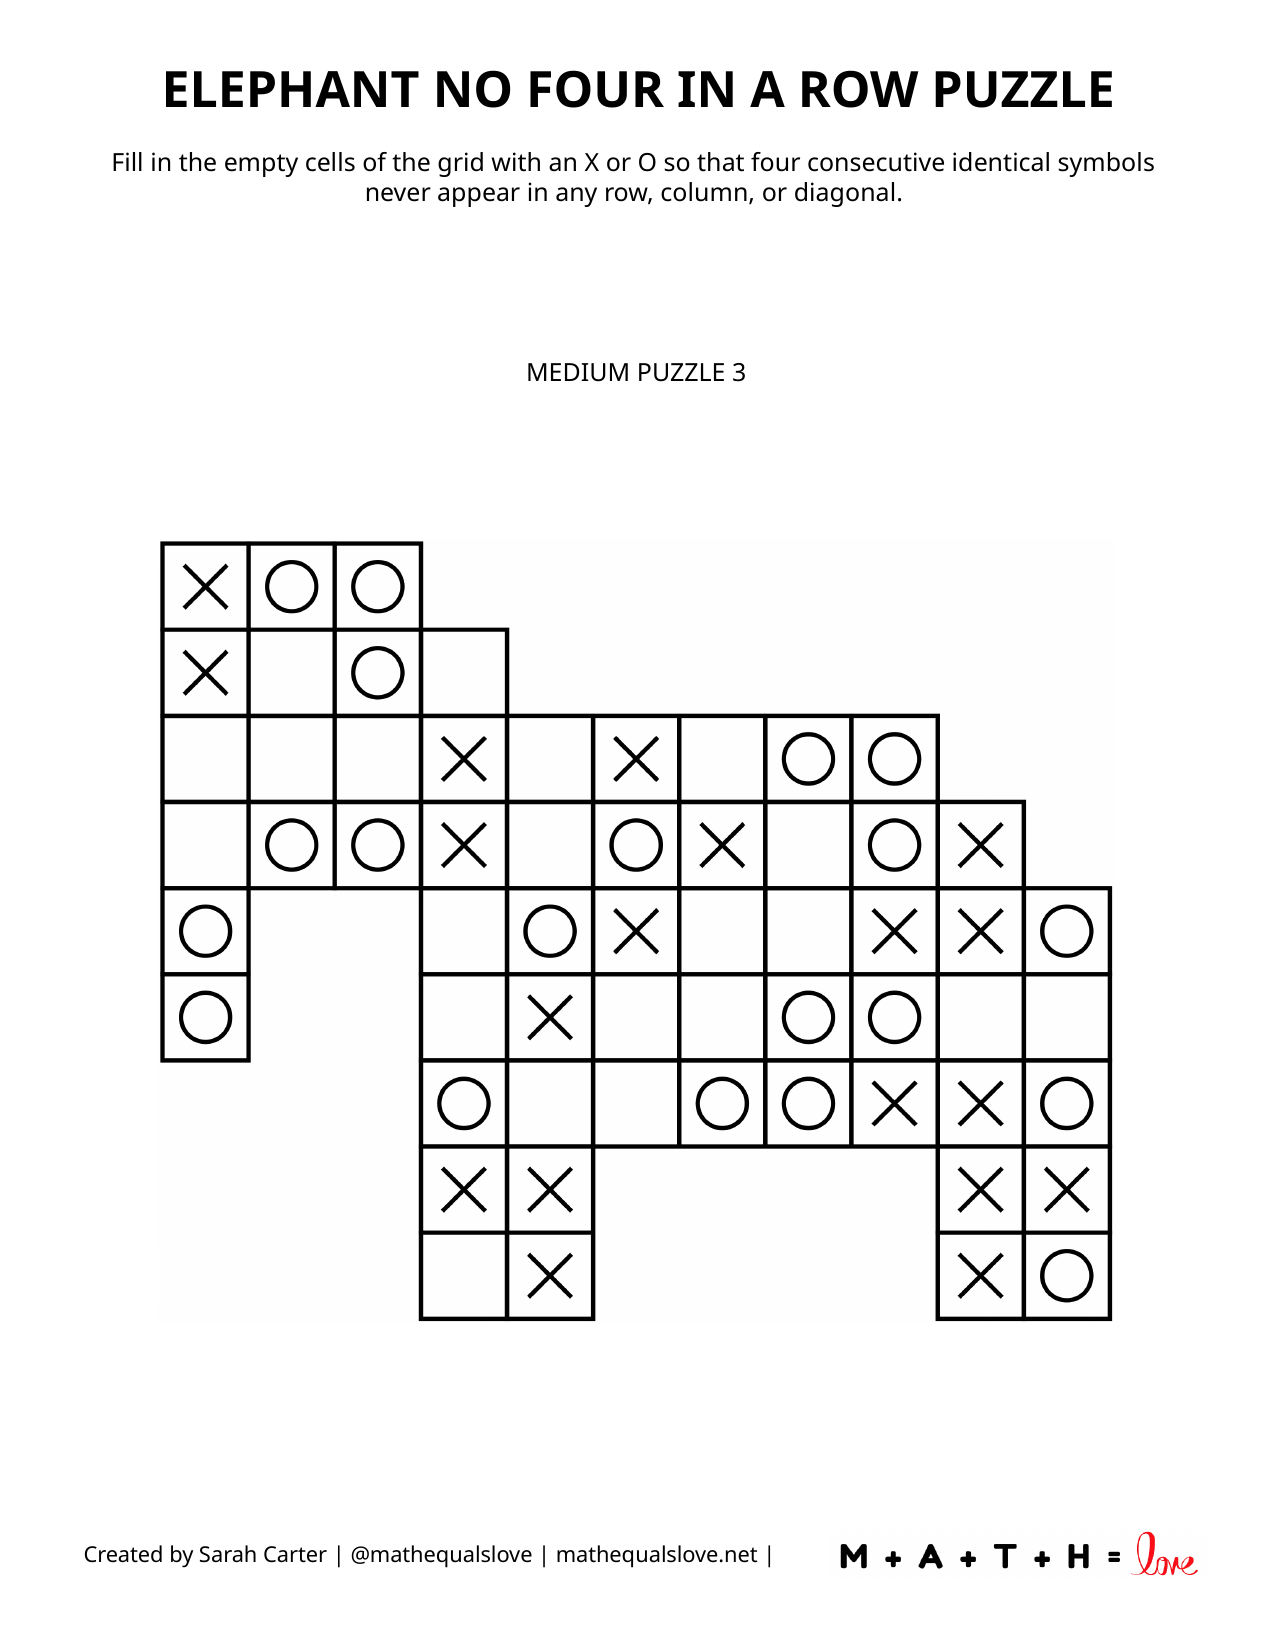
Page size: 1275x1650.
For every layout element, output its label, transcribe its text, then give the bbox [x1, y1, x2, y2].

text_box Fill in the empty cells of the grid with an X or O so that four consecutive identical symbols never appear in any row, column, or diagonal. [0, 139, 1275, 215]
picture [826, 1528, 1207, 1580]
text_box MEDIUM PUZZLE 3 [158, 356, 1115, 407]
text_box ELEPHANT NO FOUR IN A ROW PUZZLE [66, 49, 1211, 125]
text_box Created by Sarah Carter | @mathequalslove | mathequalslove.net | [68, 1533, 826, 1575]
picture [157, 538, 1115, 1324]
